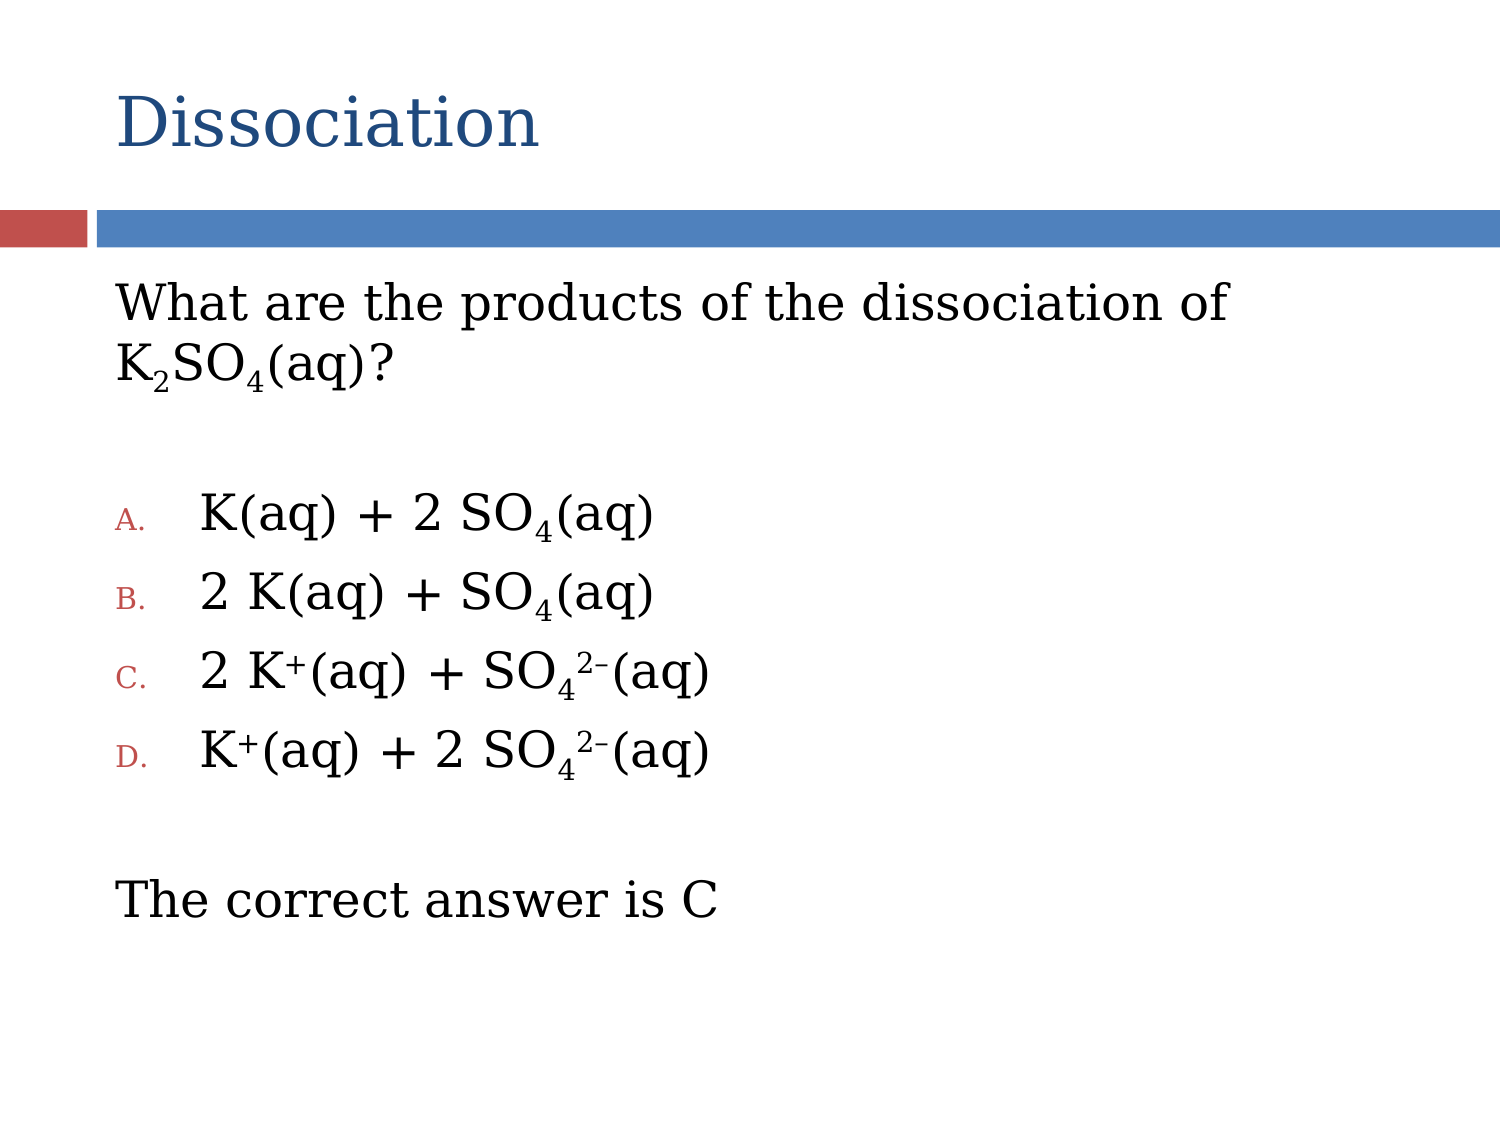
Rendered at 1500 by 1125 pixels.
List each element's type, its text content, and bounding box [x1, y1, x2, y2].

list What are the products of the dissociation of K2SO4(aq)? K(aq) + 2 SO4(aq) 2 K(aq) + SO4(aq) 2 K+(aq) + SO42–(aq) K+(aq) + 2 SO42–(aq) The correct answer is C [100, 262, 1438, 1000]
title Dissociation [100, 37, 1438, 200]
